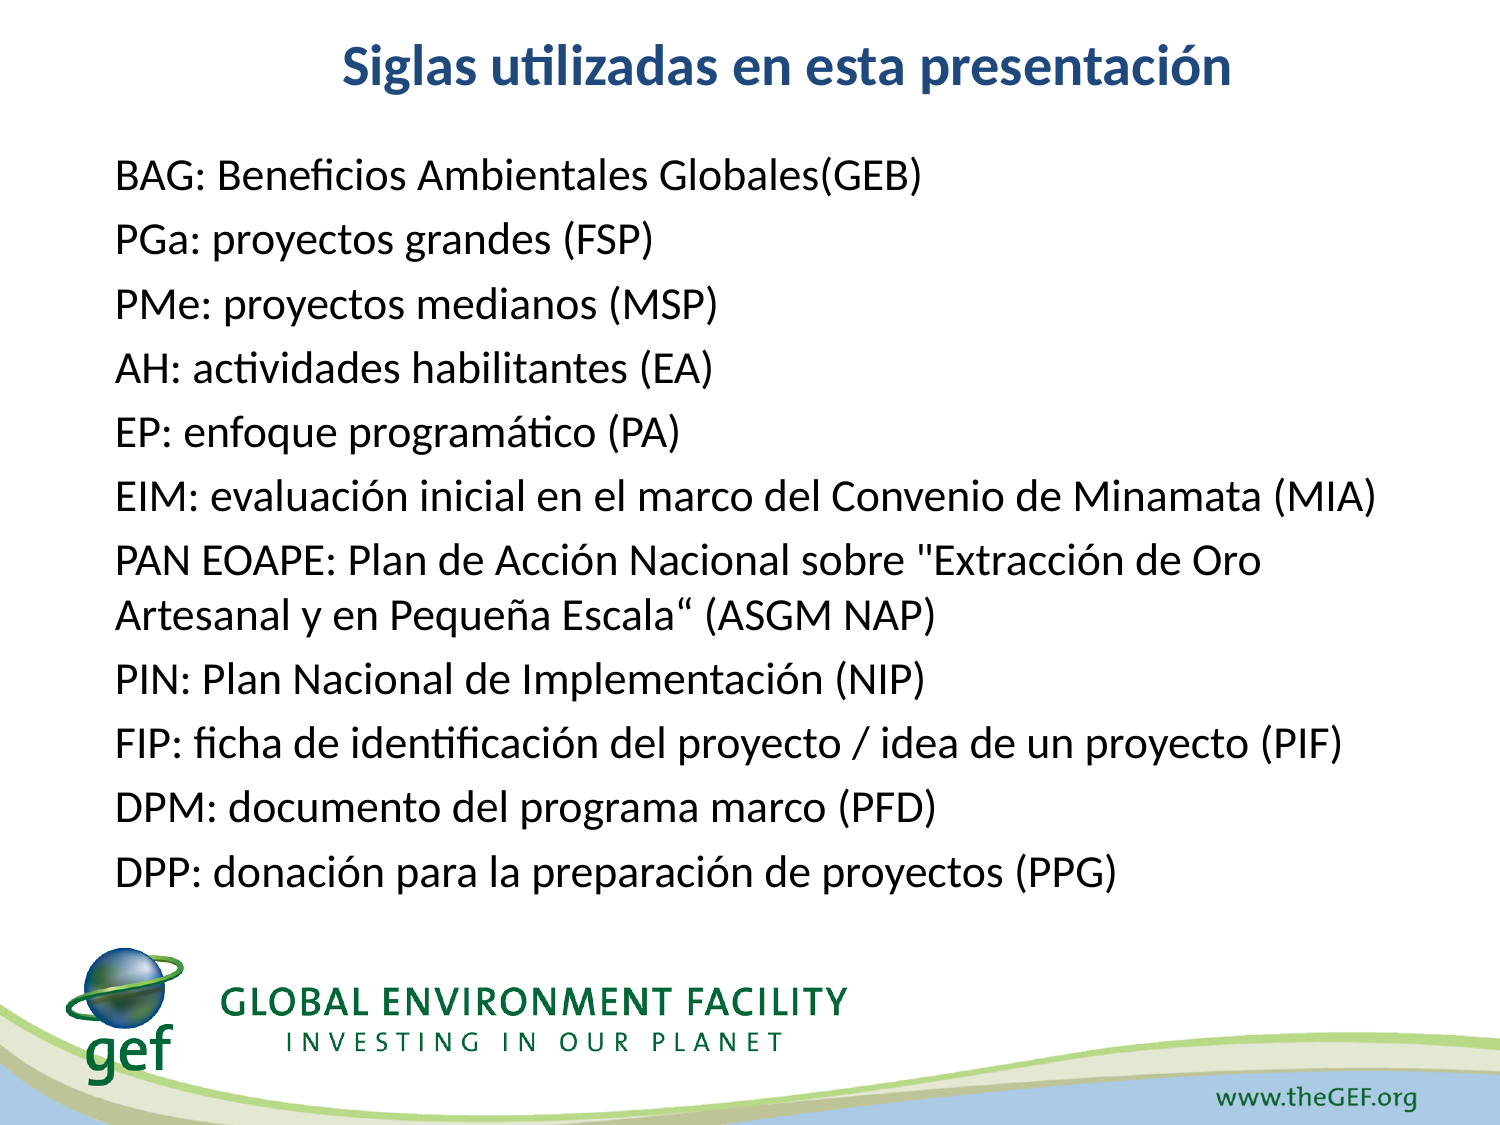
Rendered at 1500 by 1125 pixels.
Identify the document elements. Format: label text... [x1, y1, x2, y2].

list BAG: Beneficios Ambientales Globales(GEB) PGa: proyectos grandes (FSP) PMe: proyectos medianos (MSP) AH: actividades habilitantes (EA) EP: enfoque programático (PA) EIM: evaluación inicial en el marco del Convenio de Minamata (MIA) PAN EOAPE: Plan de Acción Nacional sobre "Extracción de Oro Artesanal y en Pequeña Escala“ (ASGM NAP) PIN: Plan Nacional de Implementación (NIP) FIP: ficha de identificación del proyecto / idea de un proyecto (PIF) DPM: documento del programa marco (PFD) DPP: donación para la preparación de proyectos (PPG) [99, 137, 1401, 926]
title Siglas utilizadas en esta presentación [74, 0, 1500, 126]
picture [0, 920, 1500, 1125]
